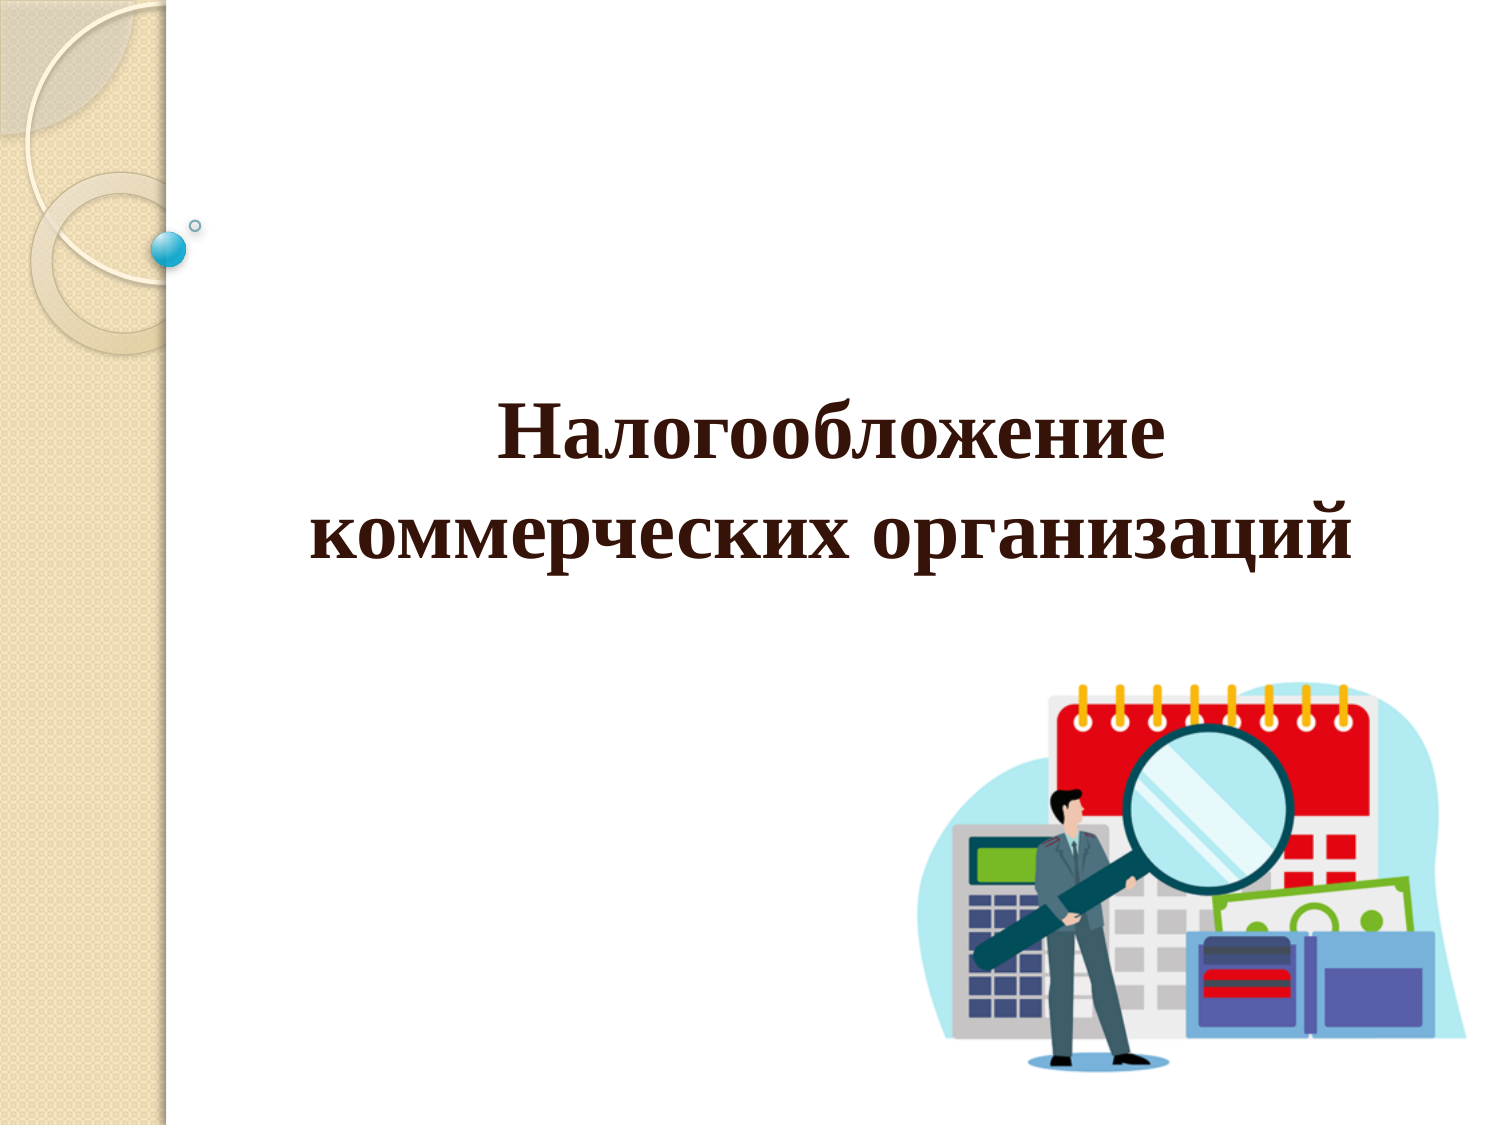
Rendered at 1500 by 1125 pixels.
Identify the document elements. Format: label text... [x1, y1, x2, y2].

picture [913, 676, 1469, 1079]
subtitle Налогообложение коммерческих организаций [222, 375, 1438, 663]
